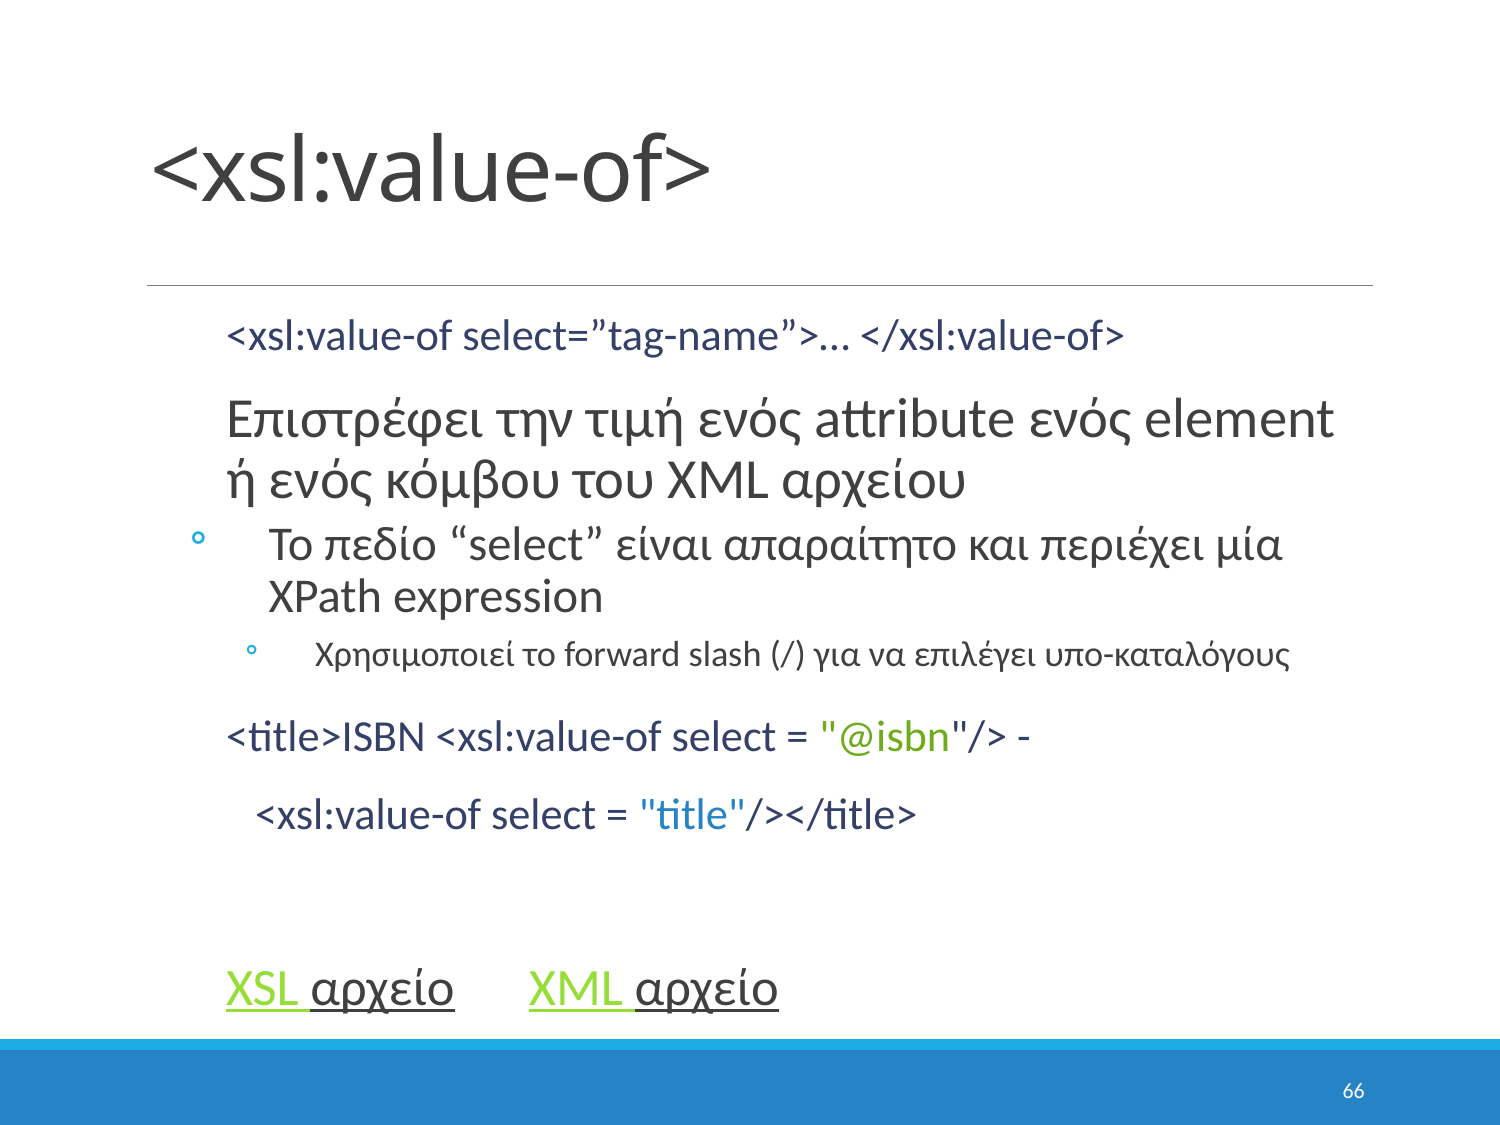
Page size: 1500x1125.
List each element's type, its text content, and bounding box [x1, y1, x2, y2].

list <xsl:value-of select=”tag-name”>… </xsl:value-of> Επιστρέφει την τιμή ενός attribute ενός element ή ενός κόμβου του XML αρχείου Το πεδίο “select” είναι απαραίτητο και περιέχει μία XPath expression Χρησιμοποιεί το forward slash (/) για να επιλέγει υπο-καταλόγους <title>ISBN <xsl:value-of select = "@isbn"/> - <xsl:value-of select = "title"/></title> XSL αρχείο XML αρχείο [135, 304, 1373, 1029]
slide_number 66 [1218, 1059, 1380, 1120]
title <xsl:value-of> [135, 43, 1373, 227]
